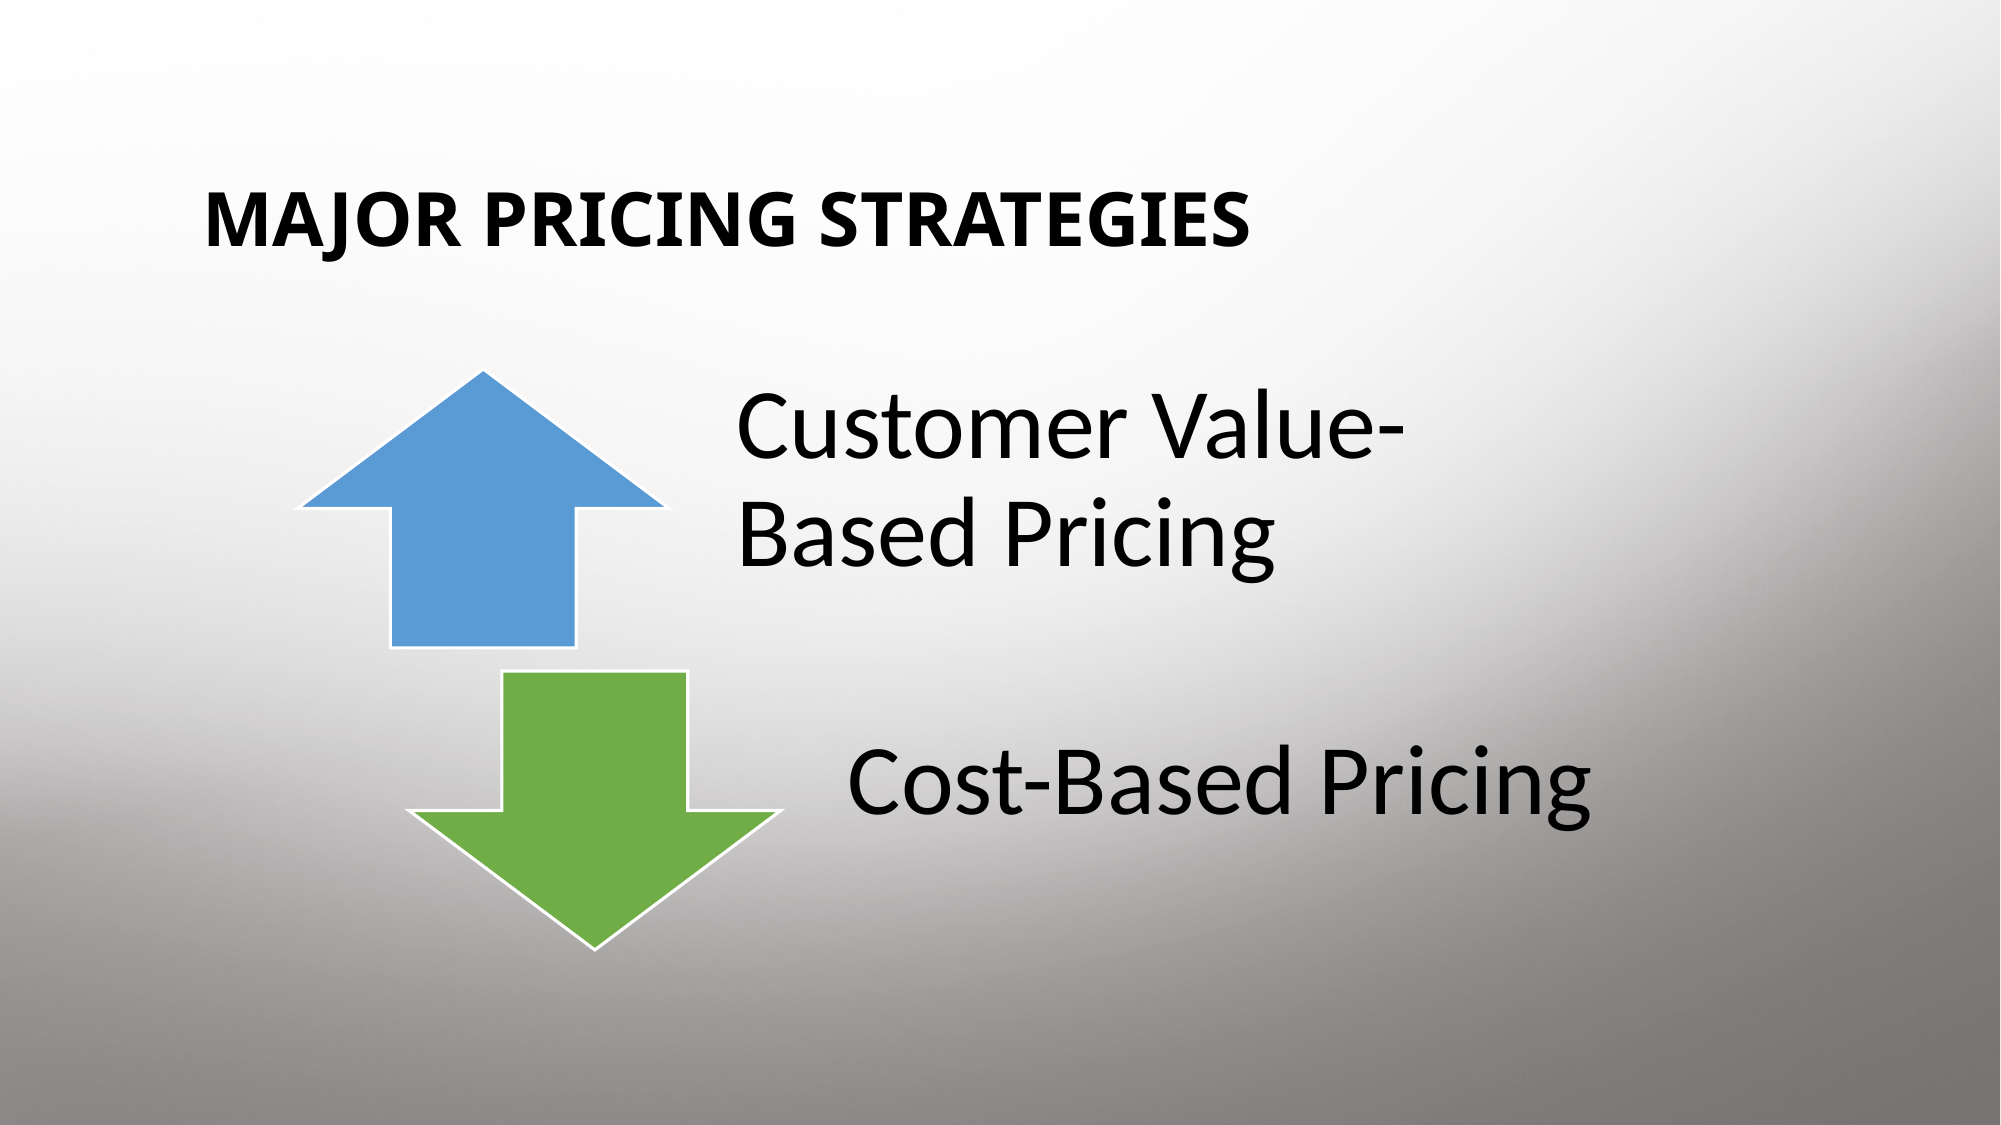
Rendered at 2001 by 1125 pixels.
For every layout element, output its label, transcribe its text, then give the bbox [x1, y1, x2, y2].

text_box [187, 368, 1813, 950]
text_box Major Pricing Strategies [187, 101, 1813, 344]
text_box [391, 228, 1567, 291]
